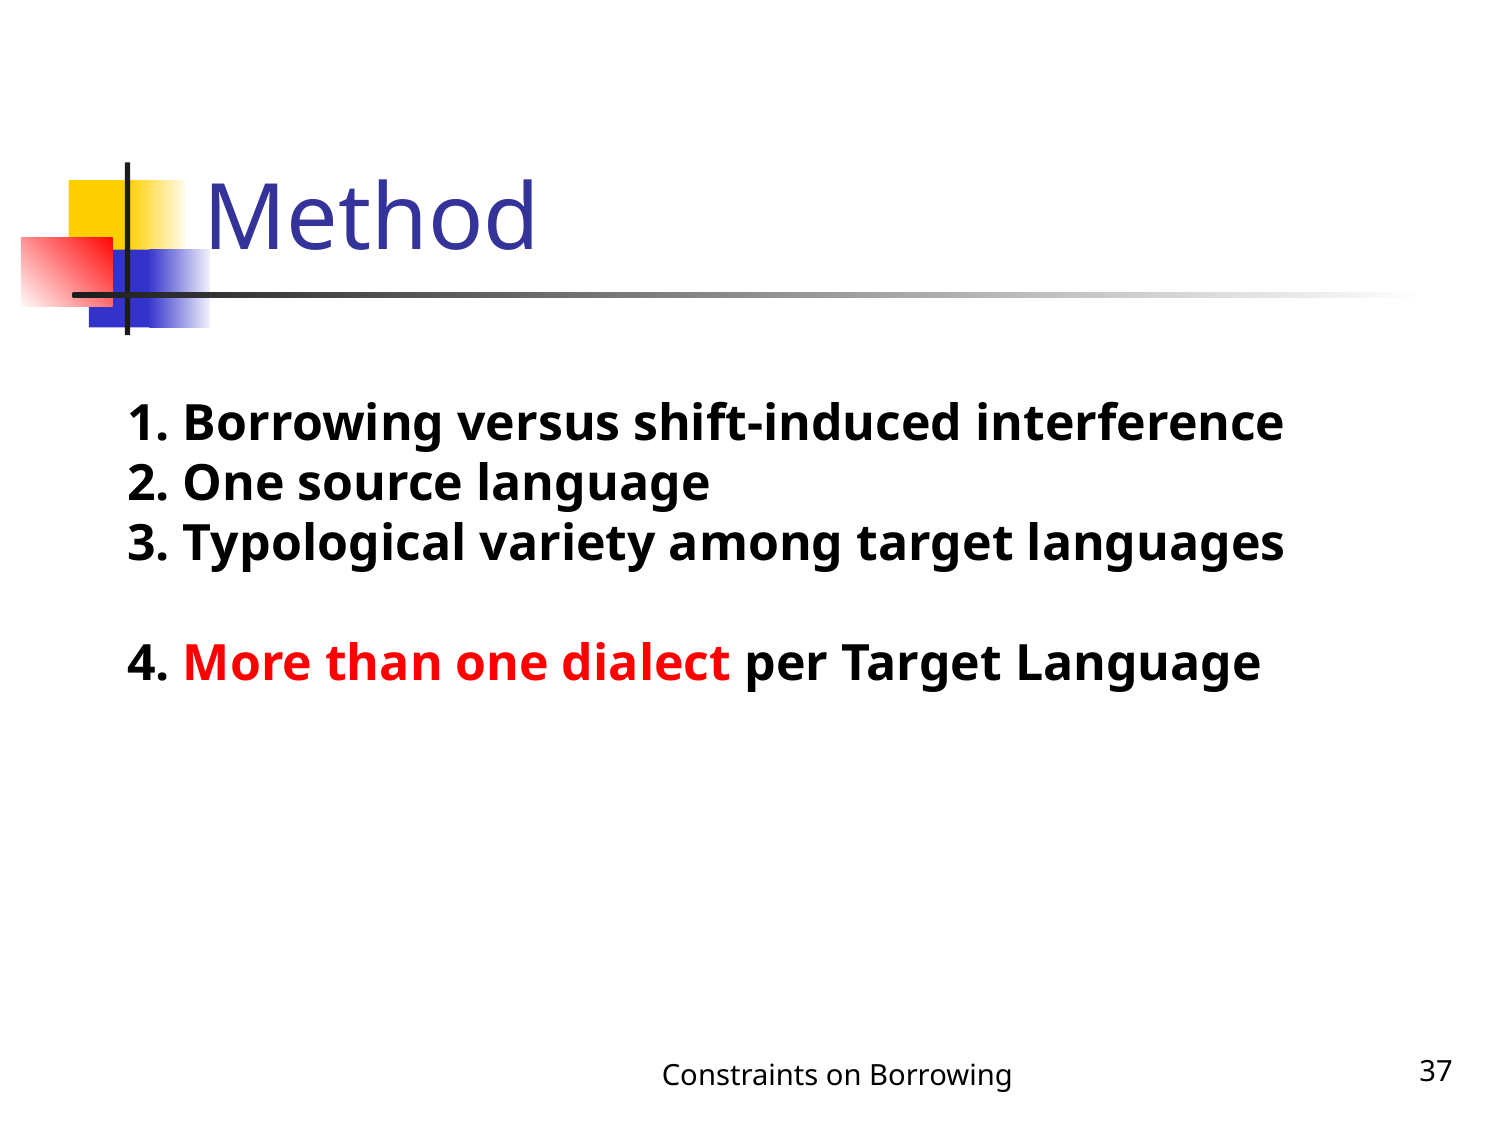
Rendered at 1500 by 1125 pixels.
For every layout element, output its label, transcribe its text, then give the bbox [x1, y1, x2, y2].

title Method [188, 34, 1468, 276]
footer Constraints on Borrowing [599, 1023, 1076, 1100]
text_box 1. Borrowing versus shift-induced interference 2. One source language 3. Typological variety among target languages 4. More than one dialect per Target Language [112, 383, 1388, 698]
slide_number 37 [1154, 1023, 1468, 1100]
